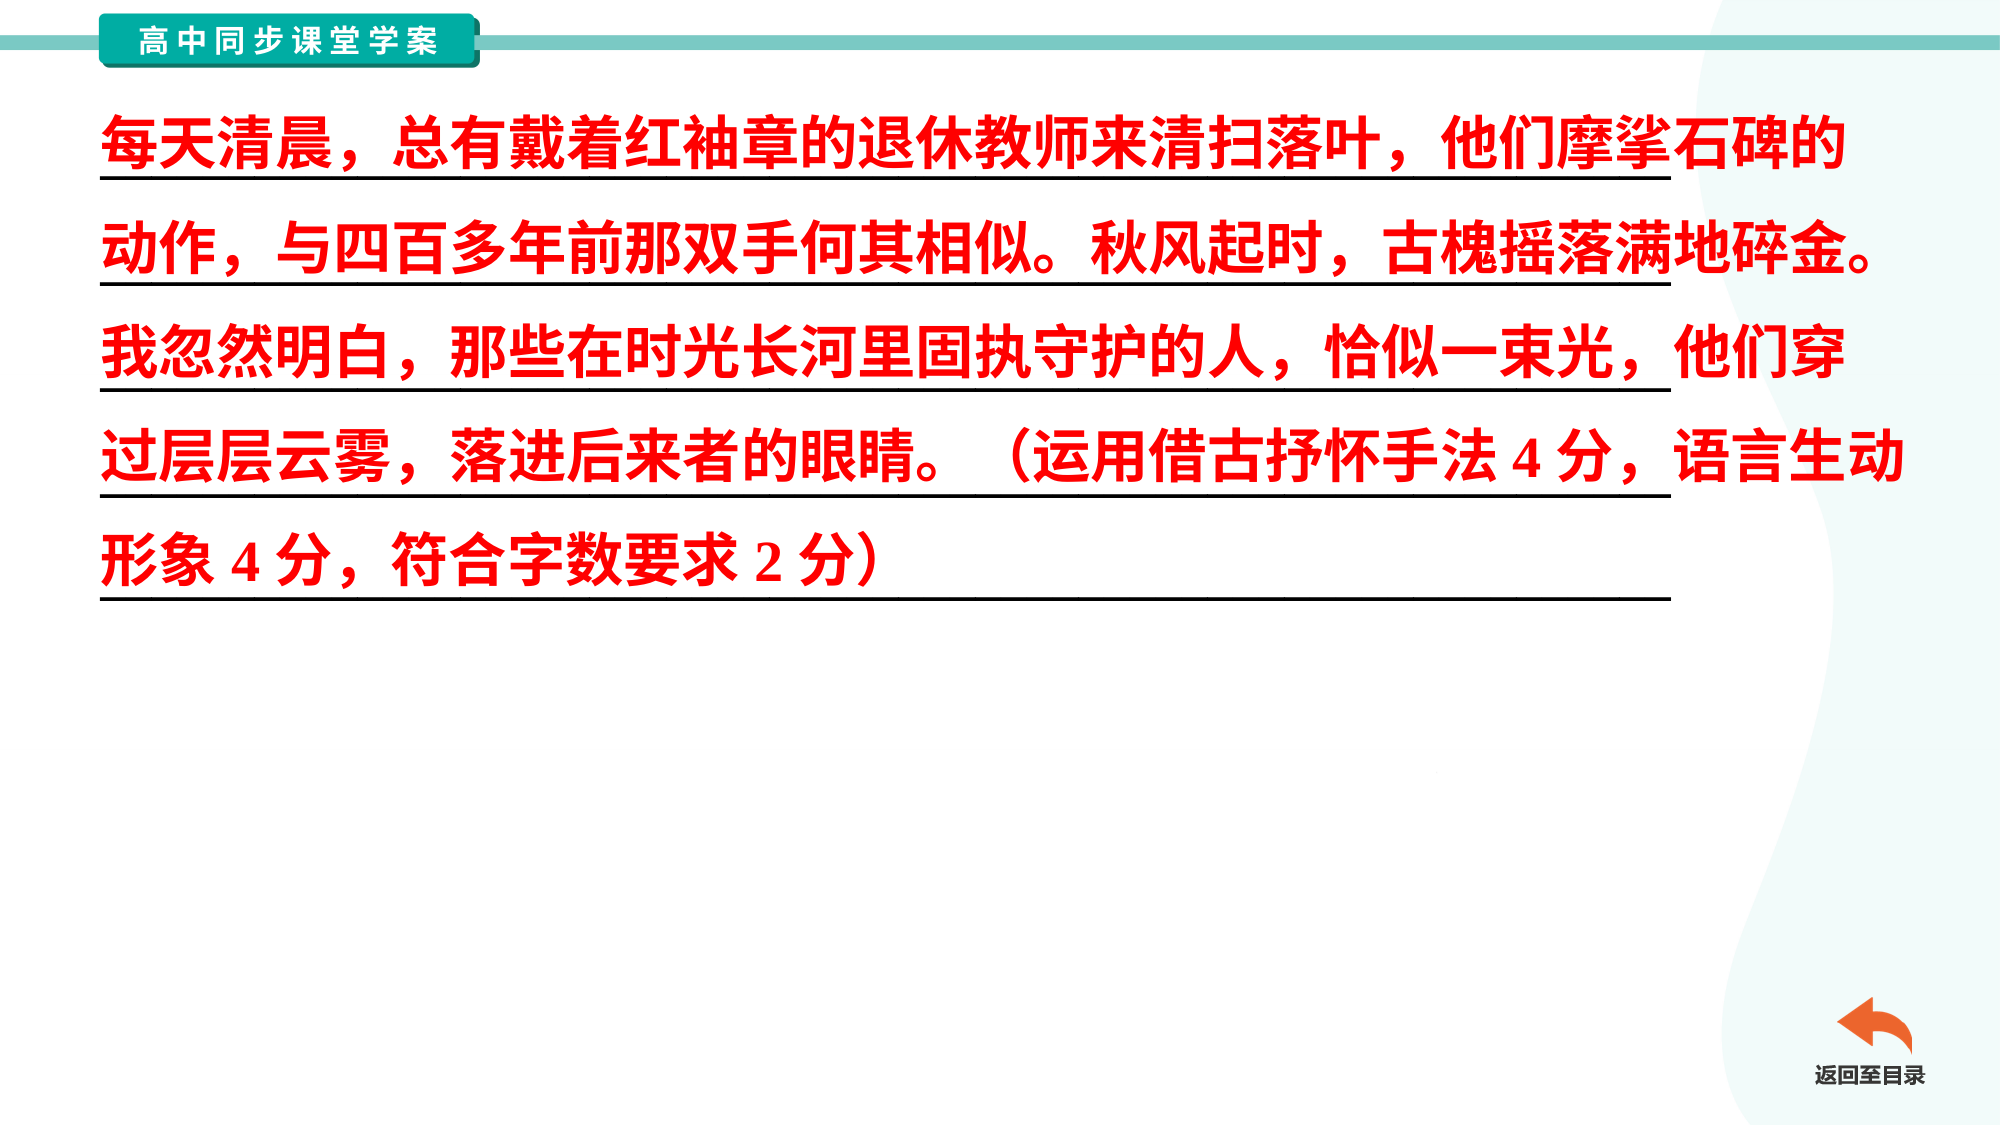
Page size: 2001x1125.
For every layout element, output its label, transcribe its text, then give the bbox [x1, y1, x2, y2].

text_box 每天清晨，总有戴着红袖章的退休教师来清扫落叶，他们摩挲石碑的 动作，与四百多年前那双手何其相似。秋风起时，古槐摇落满地碎金。 我忽然明白，那些在时光长河里固执守护的人，恰似一束光，他们穿 过层层云雾，落进后来者的眼睛。（运用借古抒怀手法4分，语言生动 形象4分，符合字数要求2分） [100, 72, 1899, 582]
text_box _____________________________________________________________ _____________________________________________________________ _____________________________________________________________ _____________________________________________________________ _____________________________________________________________ [100, 582, 1899, 589]
picture [0, 0, 2000, 1125]
